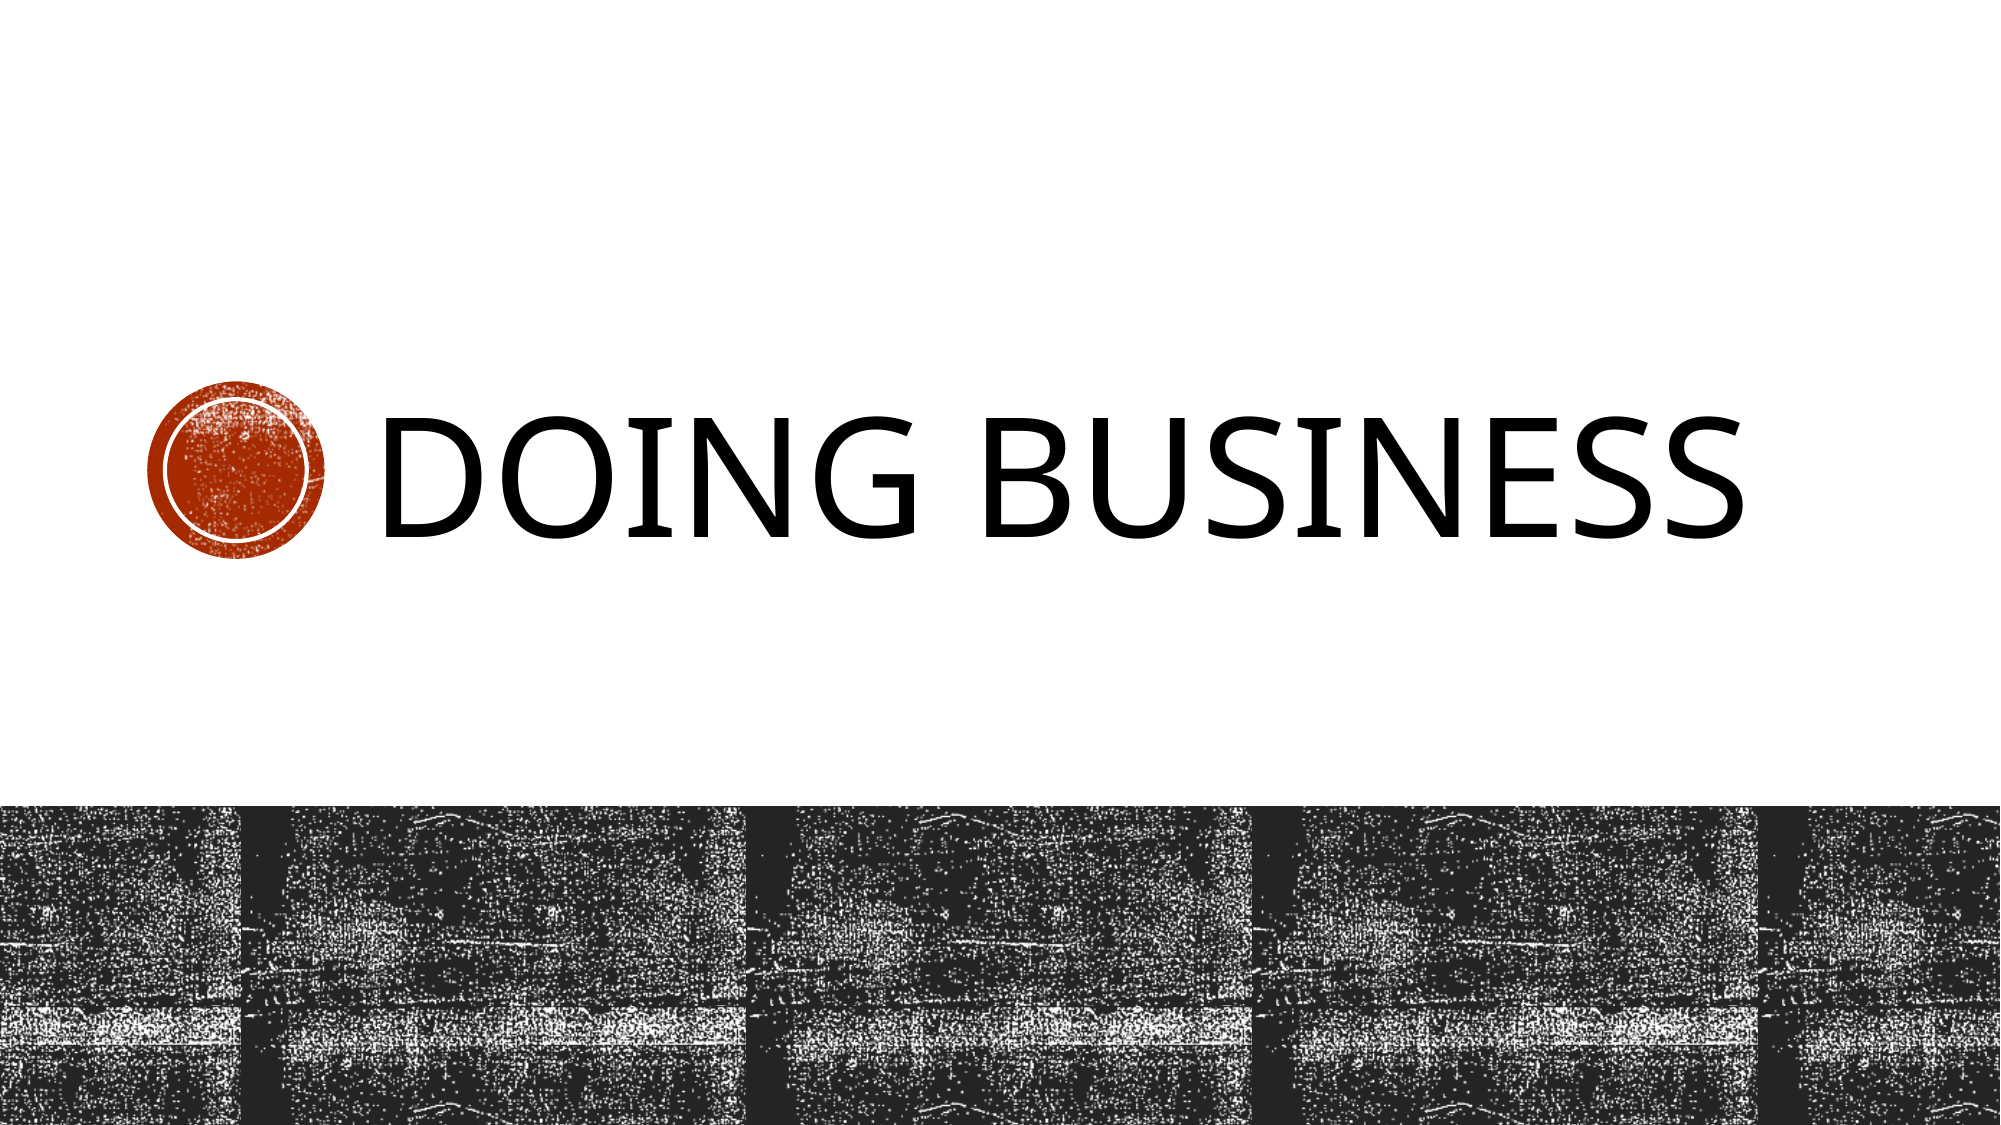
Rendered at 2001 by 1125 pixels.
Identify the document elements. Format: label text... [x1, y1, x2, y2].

title Doing business [355, 201, 1878, 779]
